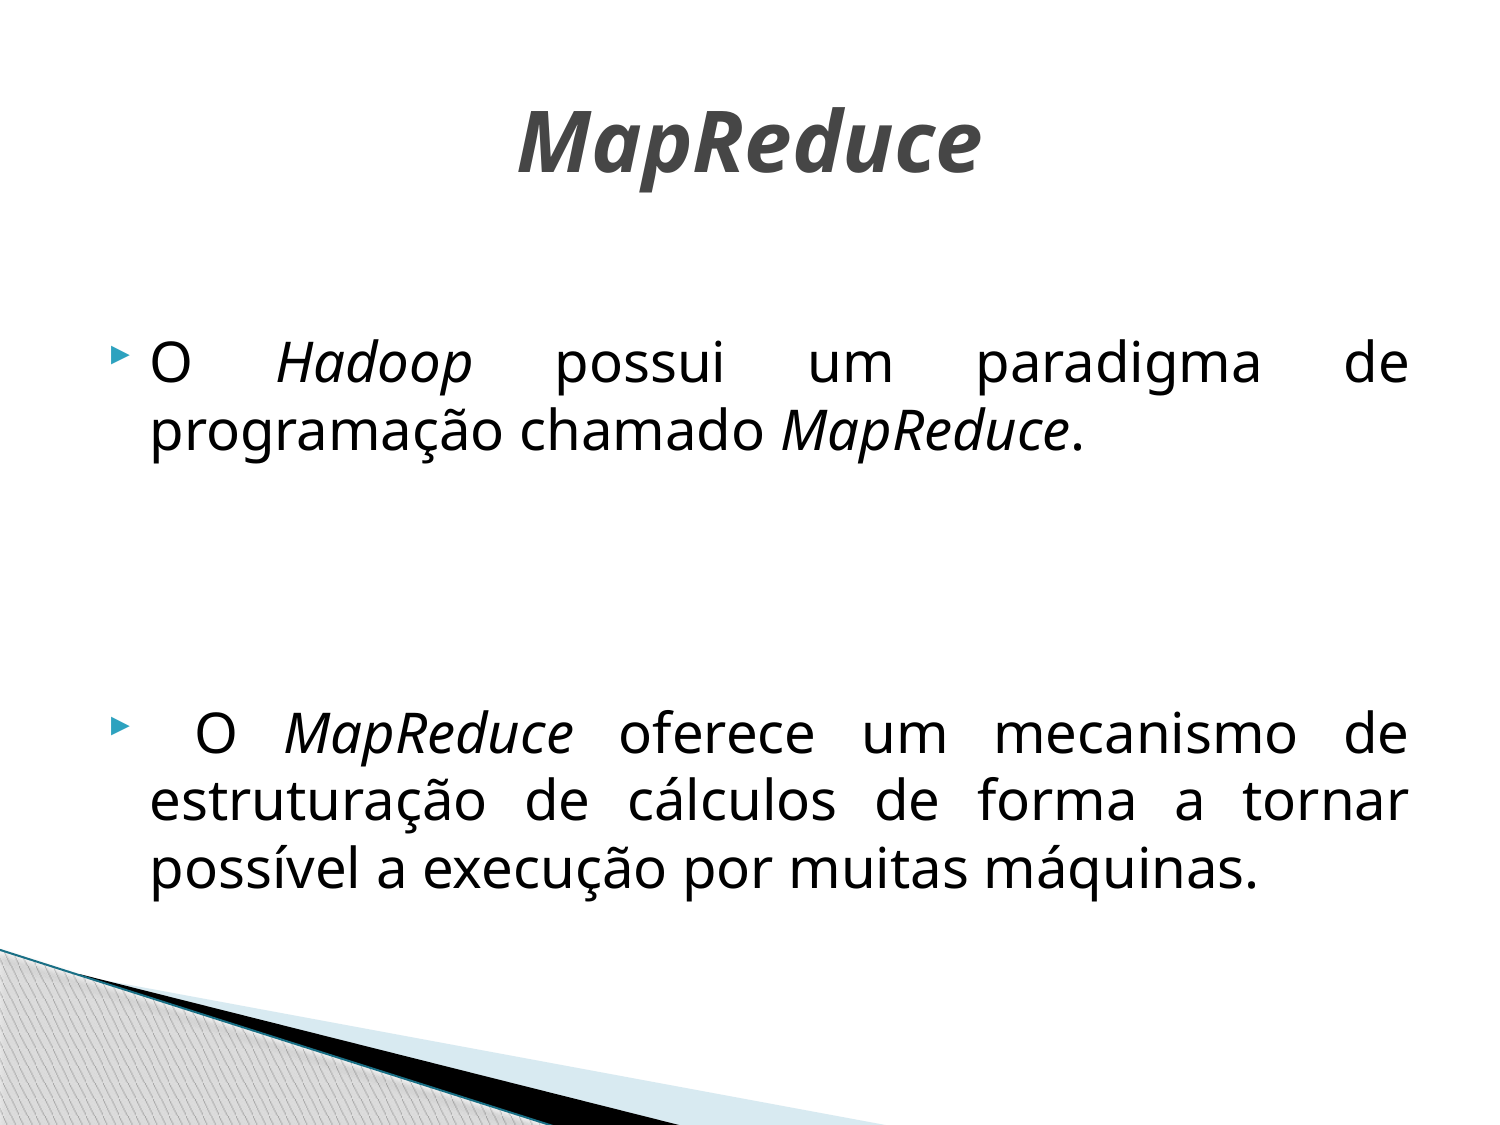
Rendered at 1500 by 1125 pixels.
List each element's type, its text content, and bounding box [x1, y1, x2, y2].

list O Hadoop possui um paradigma de programação chamado MapReduce. O MapReduce oferece um mecanismo de estruturação de cálculos de forma a tornar possível a execução por muitas máquinas. [74, 242, 1426, 986]
title MapReduce [75, 45, 1425, 233]
